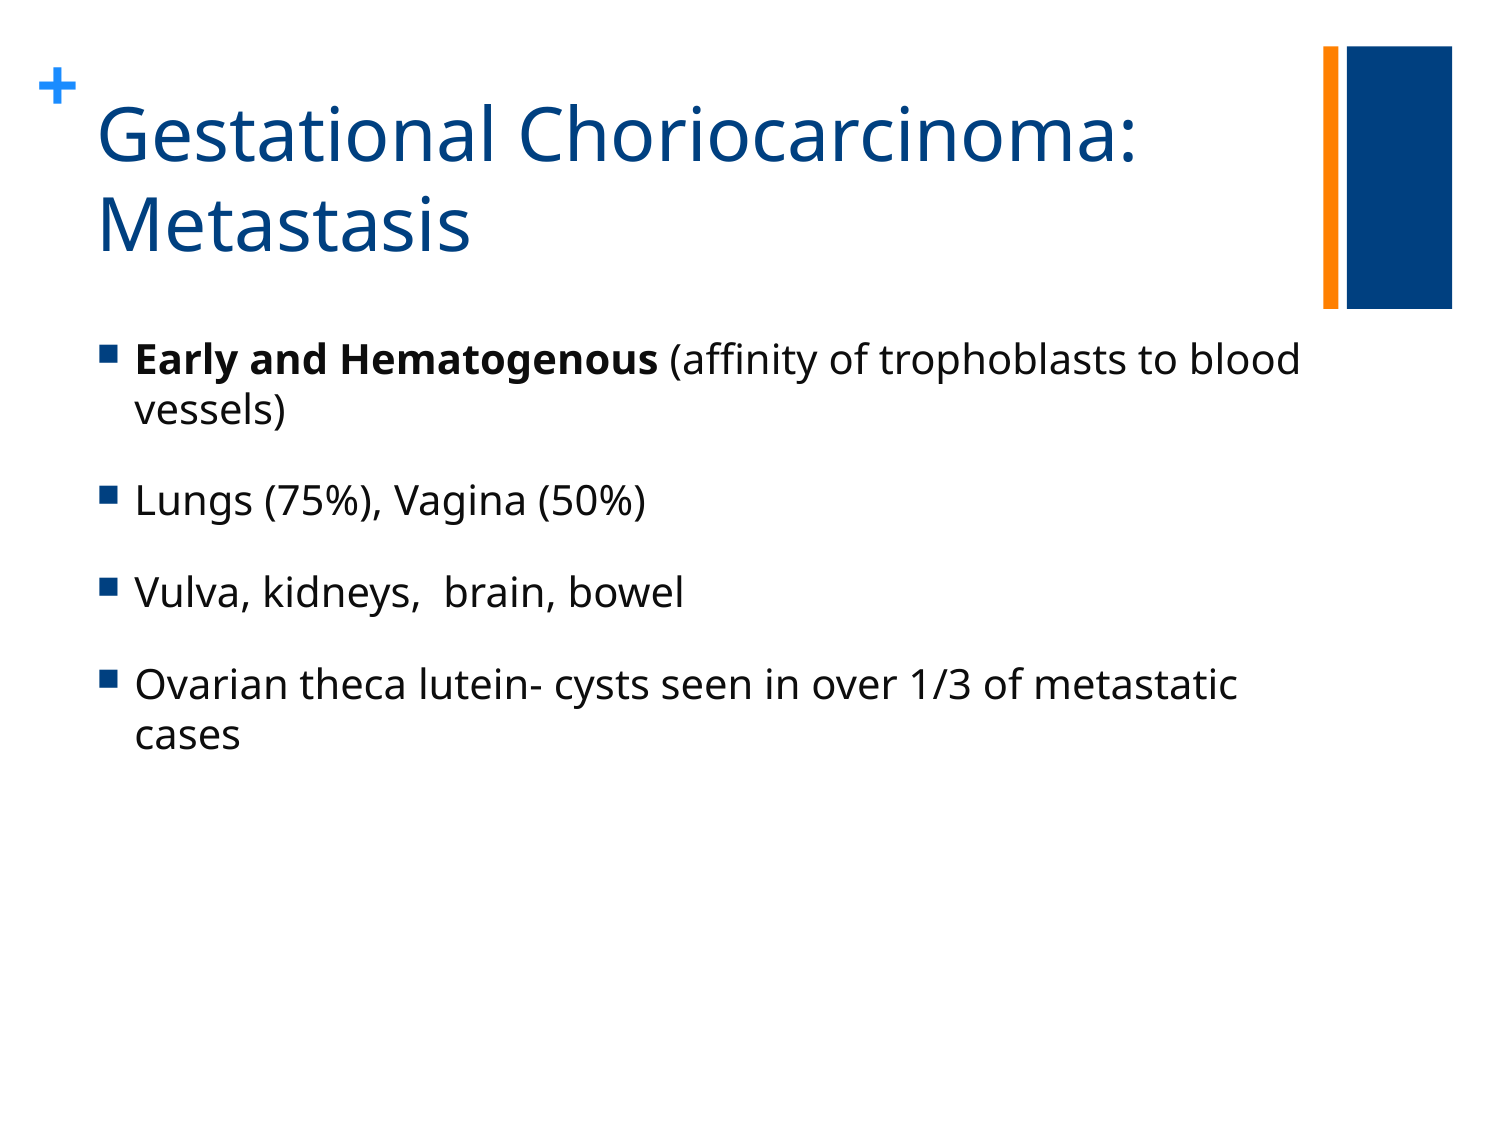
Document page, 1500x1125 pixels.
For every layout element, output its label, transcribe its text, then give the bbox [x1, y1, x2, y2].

list Early and Hematogenous (affinity of trophoblasts to blood vessels) Lungs (75%), Vagina (50%) Vulva, kidneys, brain, bowel Ovarian theca lutein- cysts seen in over 1/3 of metastatic cases [81, 324, 1322, 1005]
title Gestational Choriocarcinoma: Metastasis [81, 79, 1322, 263]
